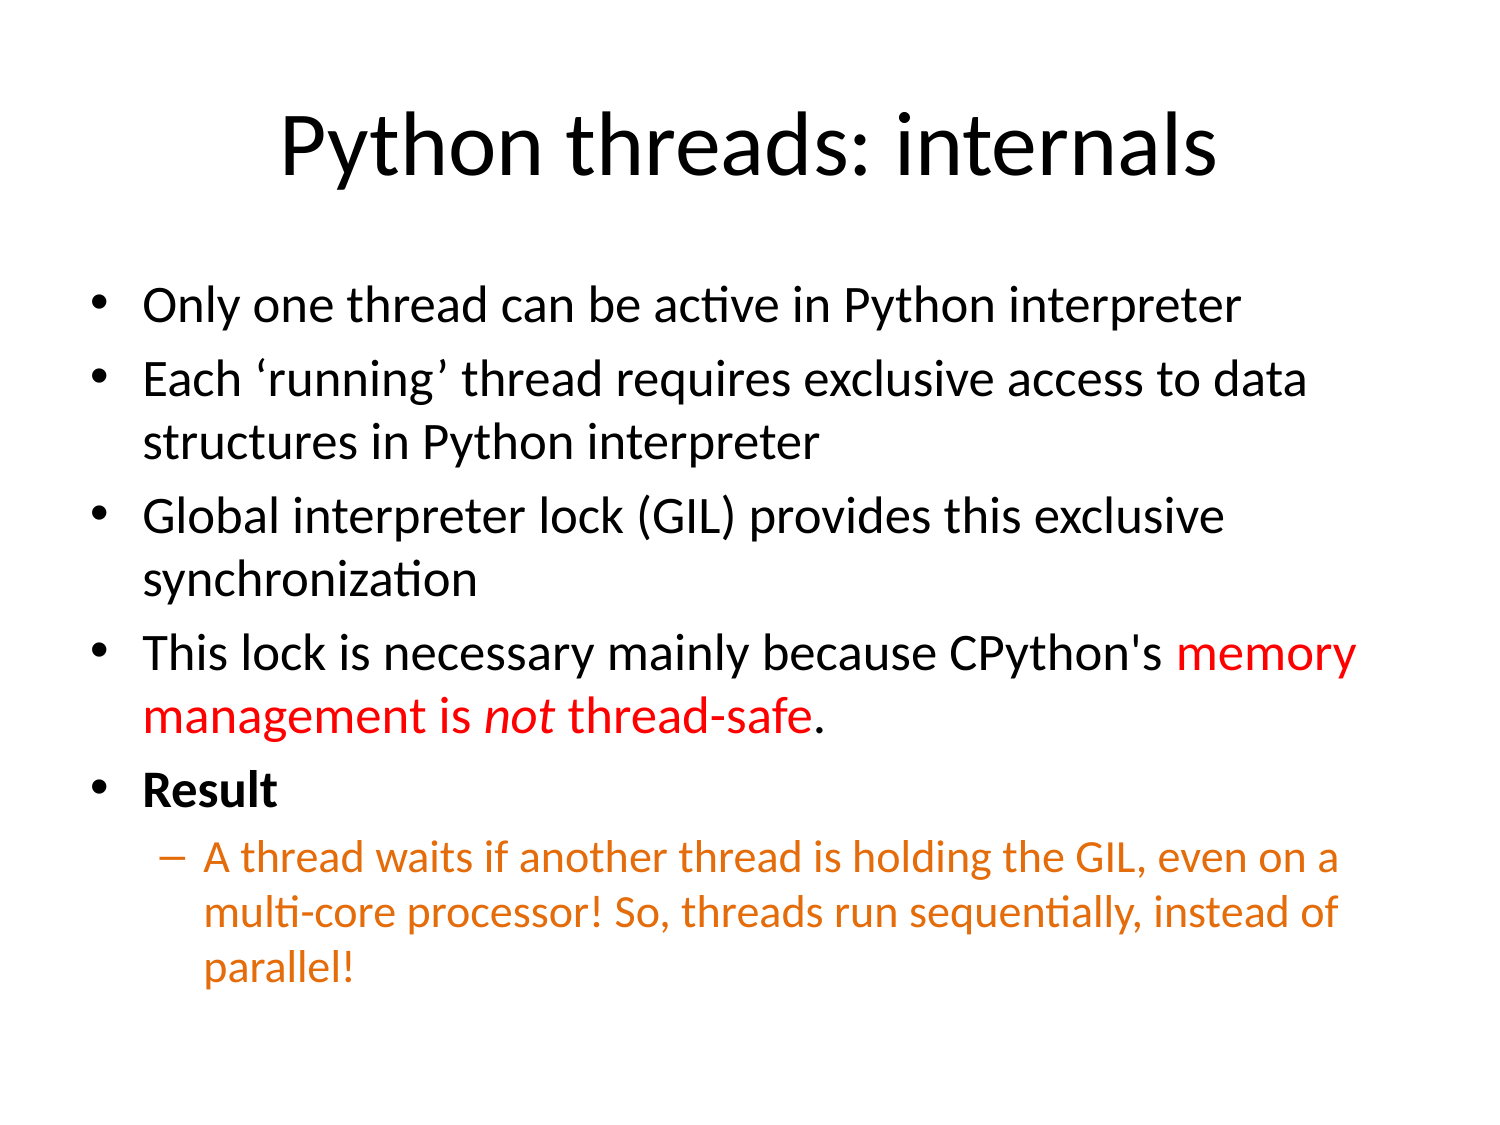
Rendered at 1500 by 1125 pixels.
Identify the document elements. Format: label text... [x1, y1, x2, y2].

title Python threads: internals [75, 45, 1425, 233]
list Only one thread can be active in Python interpreter Each ‘running’ thread requires exclusive access to data structures in Python interpreter Global interpreter lock (GIL) provides this exclusive synchronization This lock is necessary mainly because CPython's memory management is not thread-safe. Result A thread waits if another thread is holding the GIL, even on a multi-core processor! So, threads run sequentially, instead of parallel! [75, 262, 1425, 1005]
